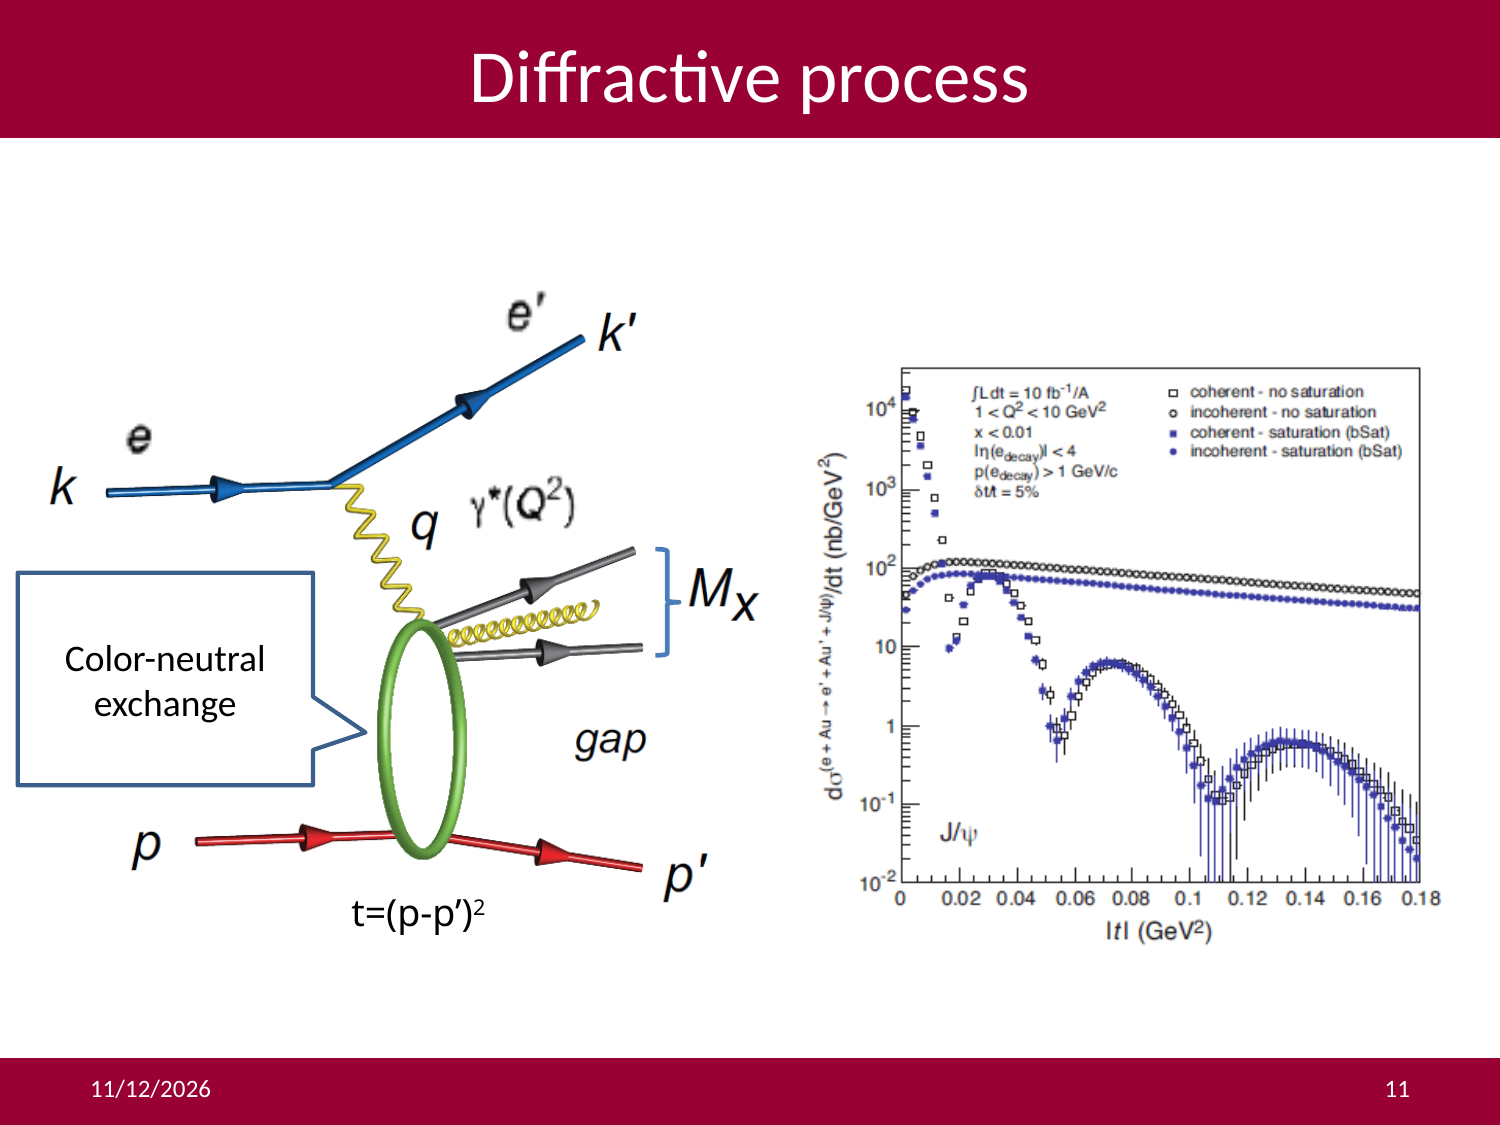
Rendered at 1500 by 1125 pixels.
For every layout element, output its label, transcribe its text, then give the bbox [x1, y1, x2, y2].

text_box t=(p-p’)2 [336, 913, 550, 942]
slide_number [75, 1057, 425, 1118]
slide_number 11 [1074, 1057, 1425, 1118]
text_box Color-neutral exchange [15, 570, 33, 788]
picture [38, 277, 1463, 950]
title Diffractive process [75, 7, 1425, 138]
